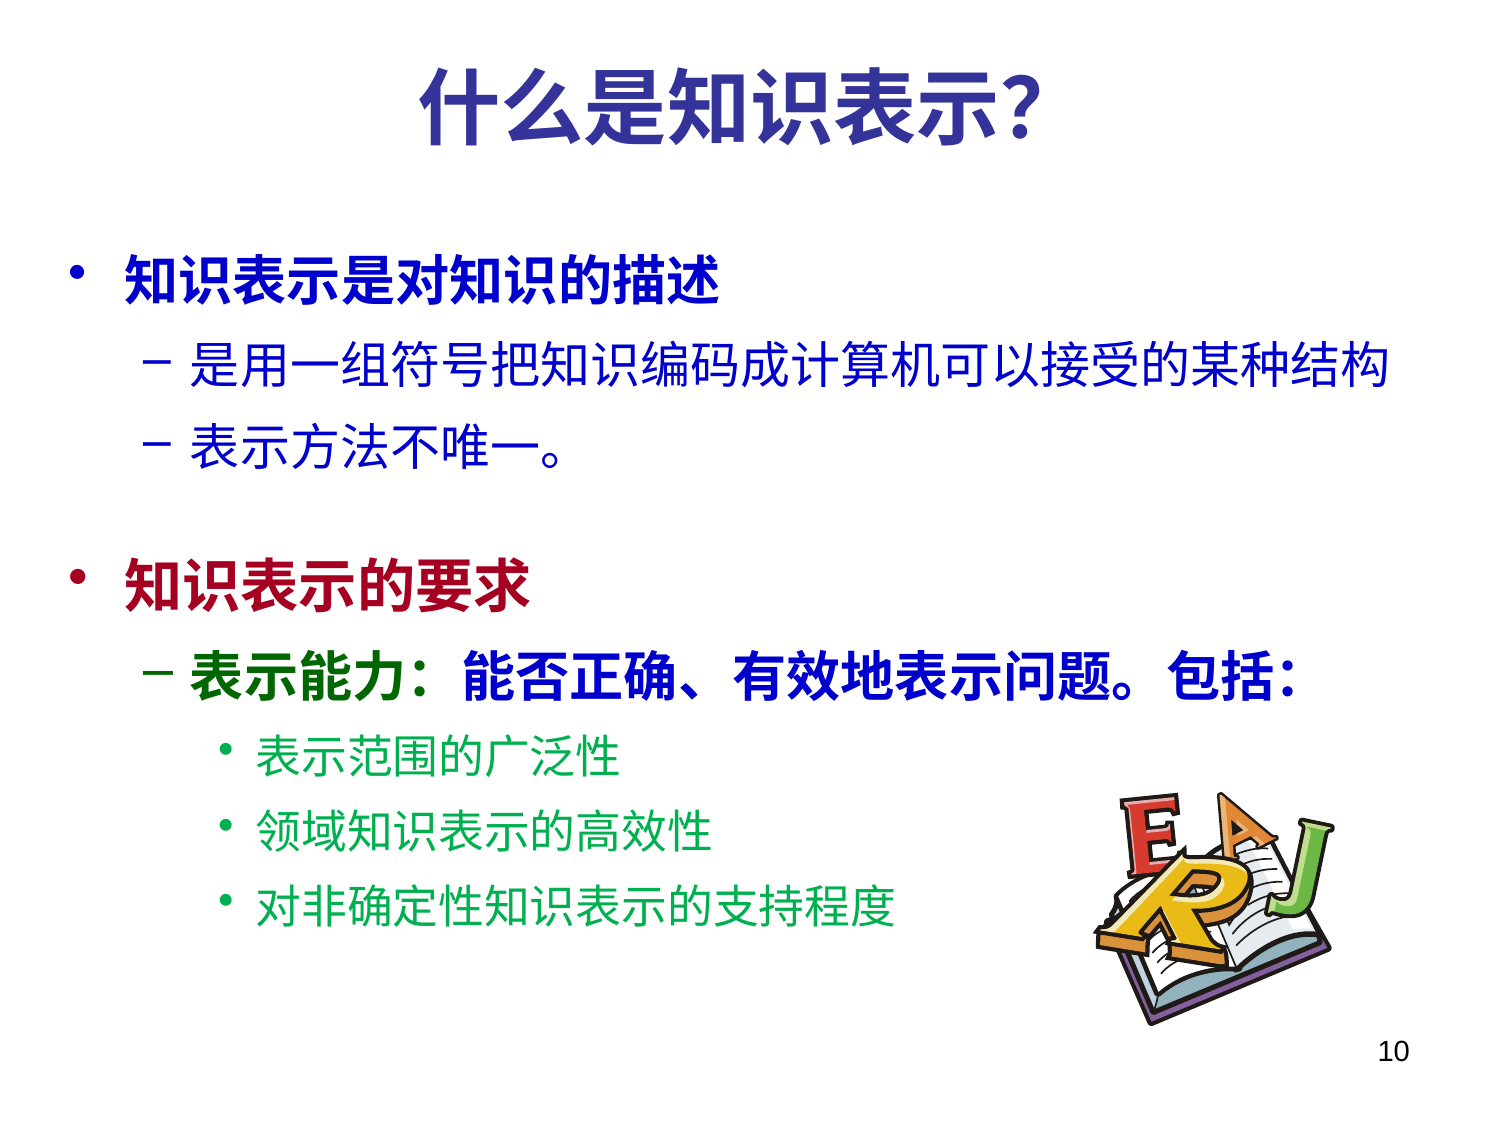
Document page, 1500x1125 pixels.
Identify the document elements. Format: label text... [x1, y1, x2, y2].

picture [1092, 791, 1335, 1027]
list 知识表示是对知识的描述 是用一组符号把知识编码成计算机可以接受的某种结构 表示方法不唯一。 知识表示的要求 表示能力：能否正确、有效地表示问题。包括： 表示范围的广泛性 领域知识表示的高效性 对非确定性知识表示的支持程度 [53, 225, 1438, 1106]
title 什么是知识表示？ [50, 24, 1451, 186]
